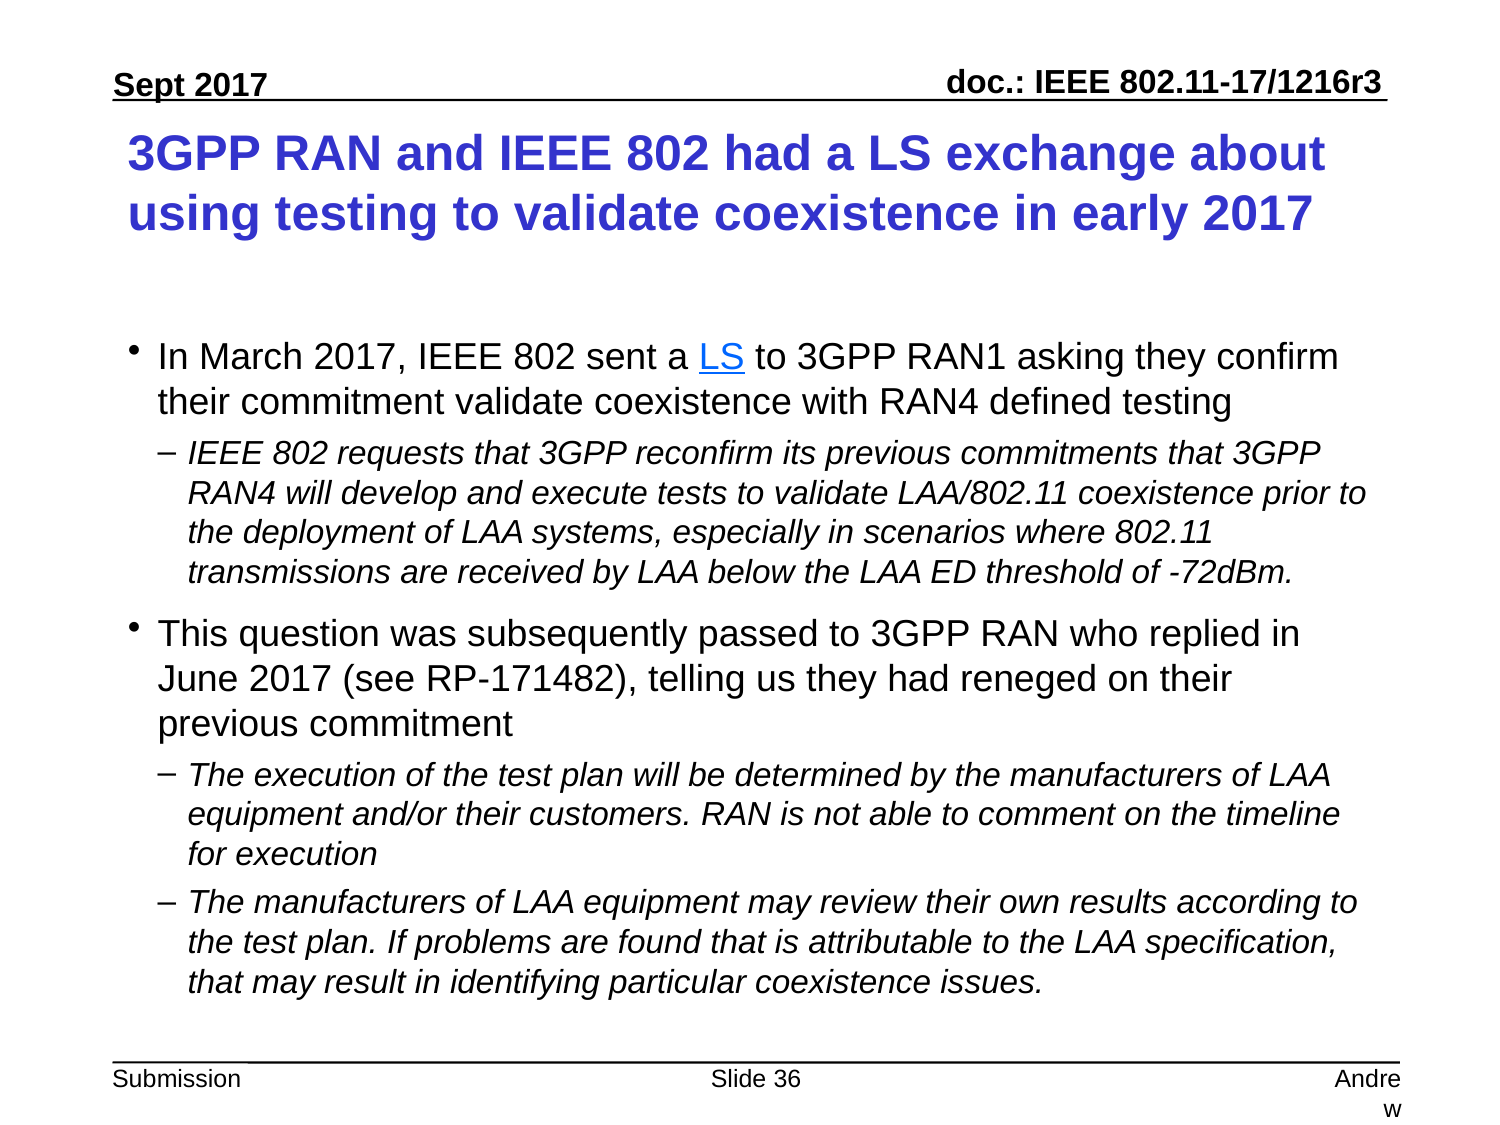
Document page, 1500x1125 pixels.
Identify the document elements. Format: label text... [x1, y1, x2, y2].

footer Andrew Myles, Cisco [1320, 1061, 1402, 1093]
slide_number Slide 36 [709, 1061, 803, 1093]
list In March 2017, IEEE 802 sent a LS to 3GPP RAN1 asking they confirm their commitment validate coexistence with RAN4 defined testing IEEE 802 requests that 3GPP reconfirm its previous commitments that 3GPP RAN4 will develop and execute tests to validate LAA/802.11 coexistence prior to the deployment of LAA systems, especially in scenarios where 802.11 transmissions are received by LAA below the LAA ED threshold of -72dBm. This question was subsequently passed to 3GPP RAN who replied in June 2017 (see RP-171482), telling us they had reneged on their previous commitment The execution of the test plan will be determined by the manufacturers of LAA equipment and/or their customers. RAN is not able to comment on the timeline for execution The manufacturers of LAA equipment may review their own results according to the test plan. If problems are found that is attributable to the LAA specification, that may result in identifying particular coexistence issues. [112, 324, 1388, 1000]
title 3GPP RAN and IEEE 802 had a LS exchange about using testing to validate coexistence in early 2017 [112, 112, 1388, 288]
